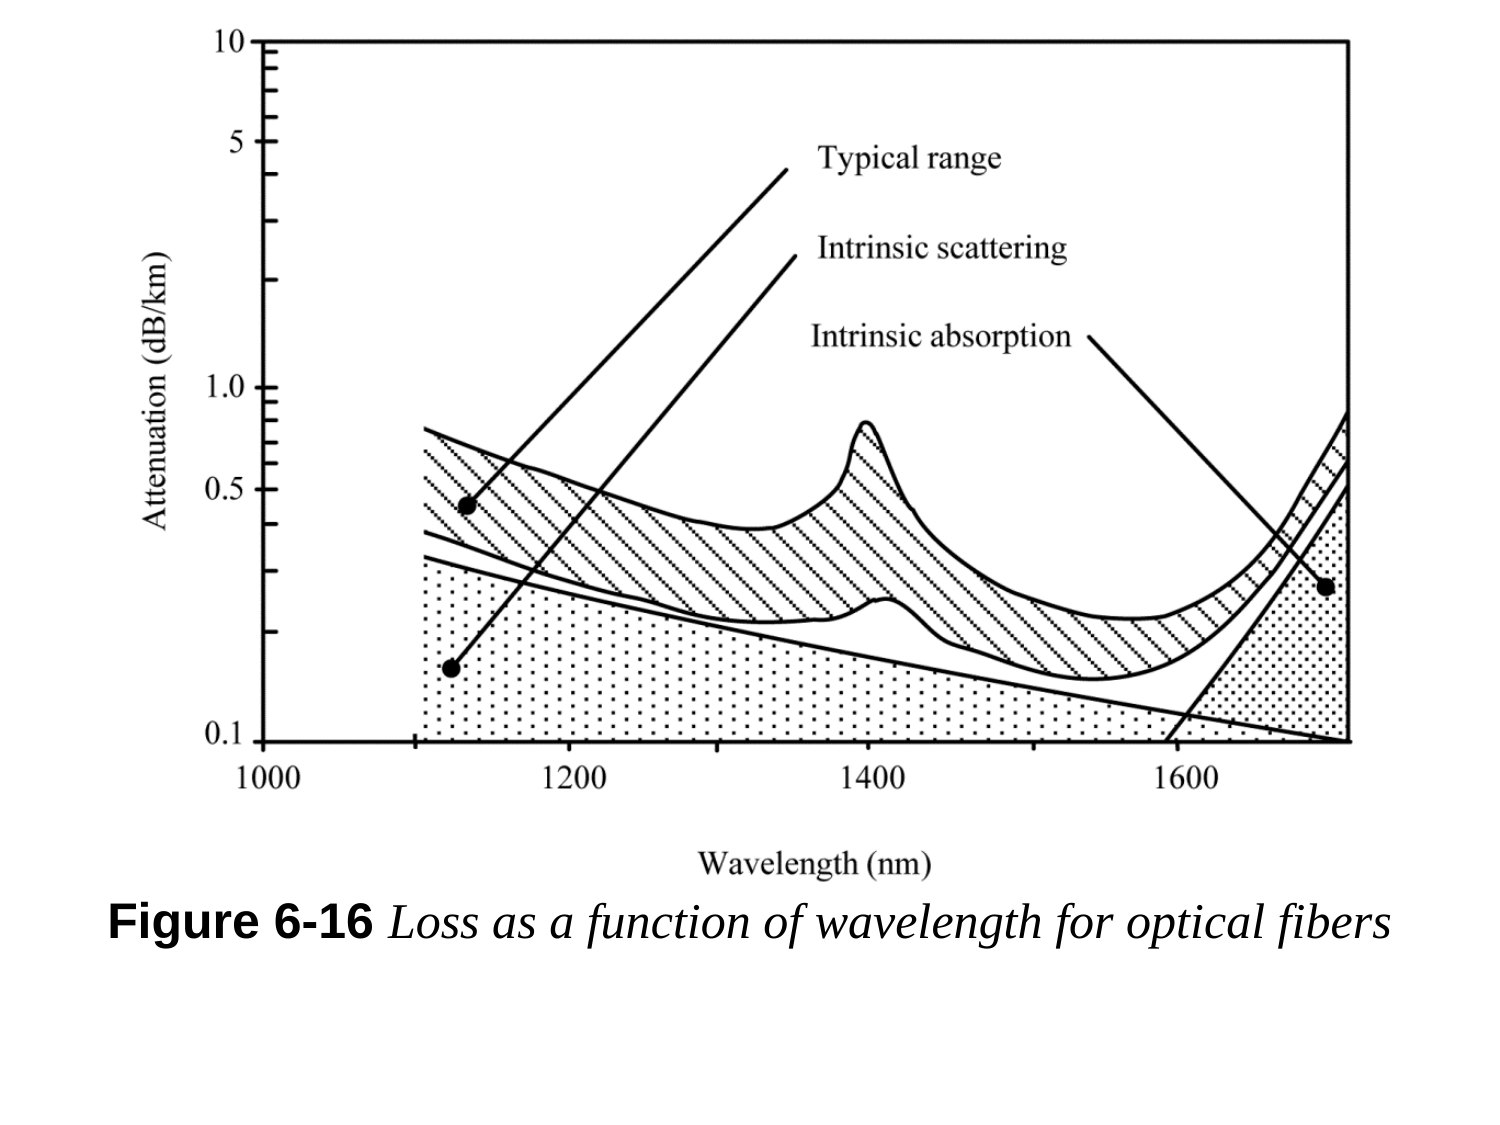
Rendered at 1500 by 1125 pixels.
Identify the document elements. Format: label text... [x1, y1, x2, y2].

title Figure 6-16 Loss as a function of wavelength for optical fibers [75, 825, 1425, 1013]
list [137, 24, 1353, 885]
